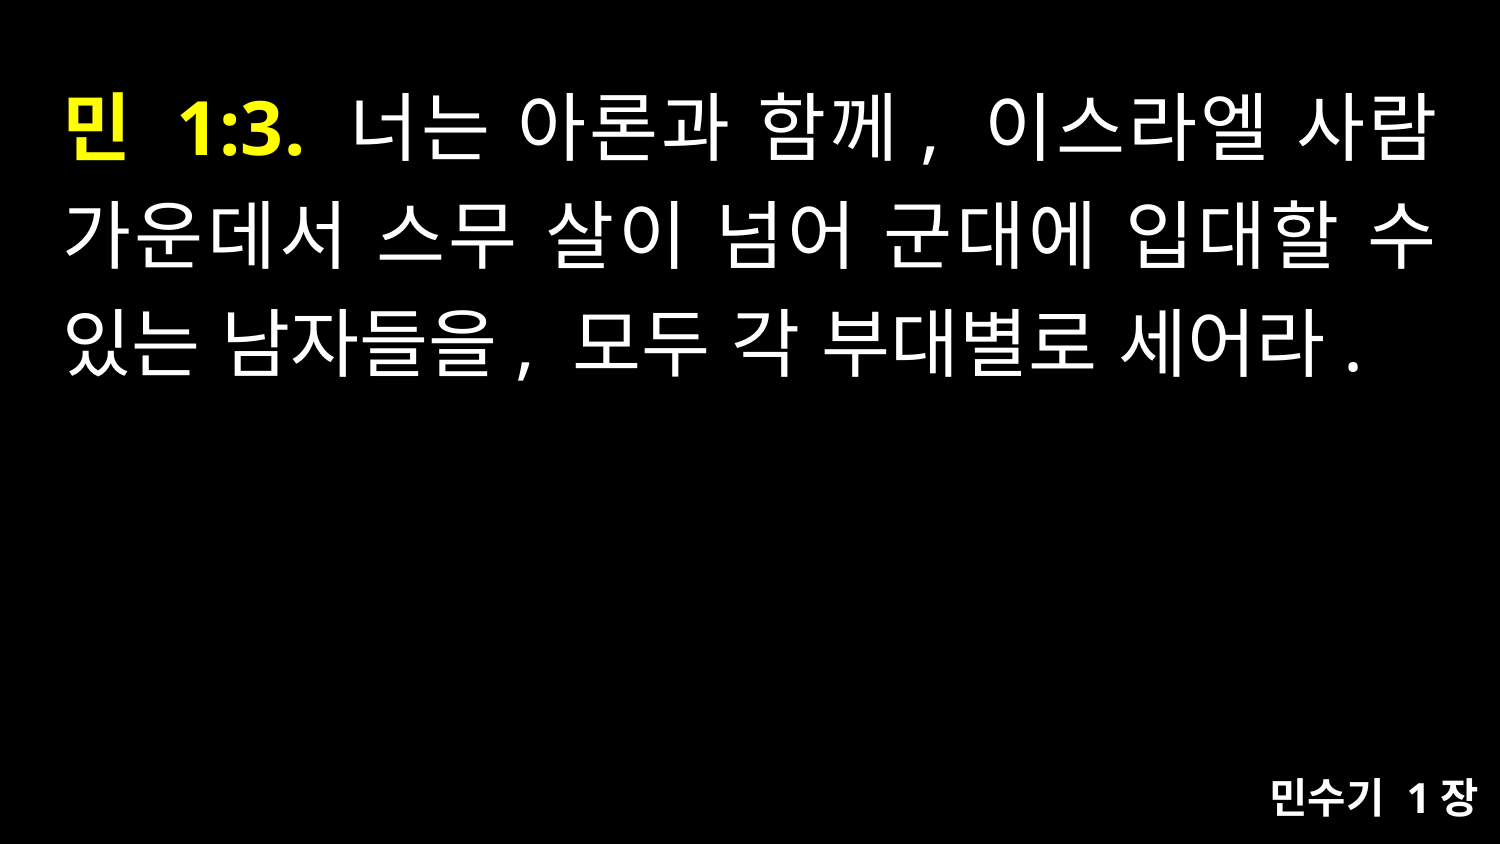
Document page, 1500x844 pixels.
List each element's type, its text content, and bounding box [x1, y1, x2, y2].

title 민 1:3. 너는 아론과 함께, 이스라엘 사람 가운데서 스무 살이 넘어 군대에 입대할 수 있는 남자들을, 모두 각 부대별로 세어라. [0, 0, 1500, 844]
subtitle 민수기 1장 [916, 770, 1500, 844]
